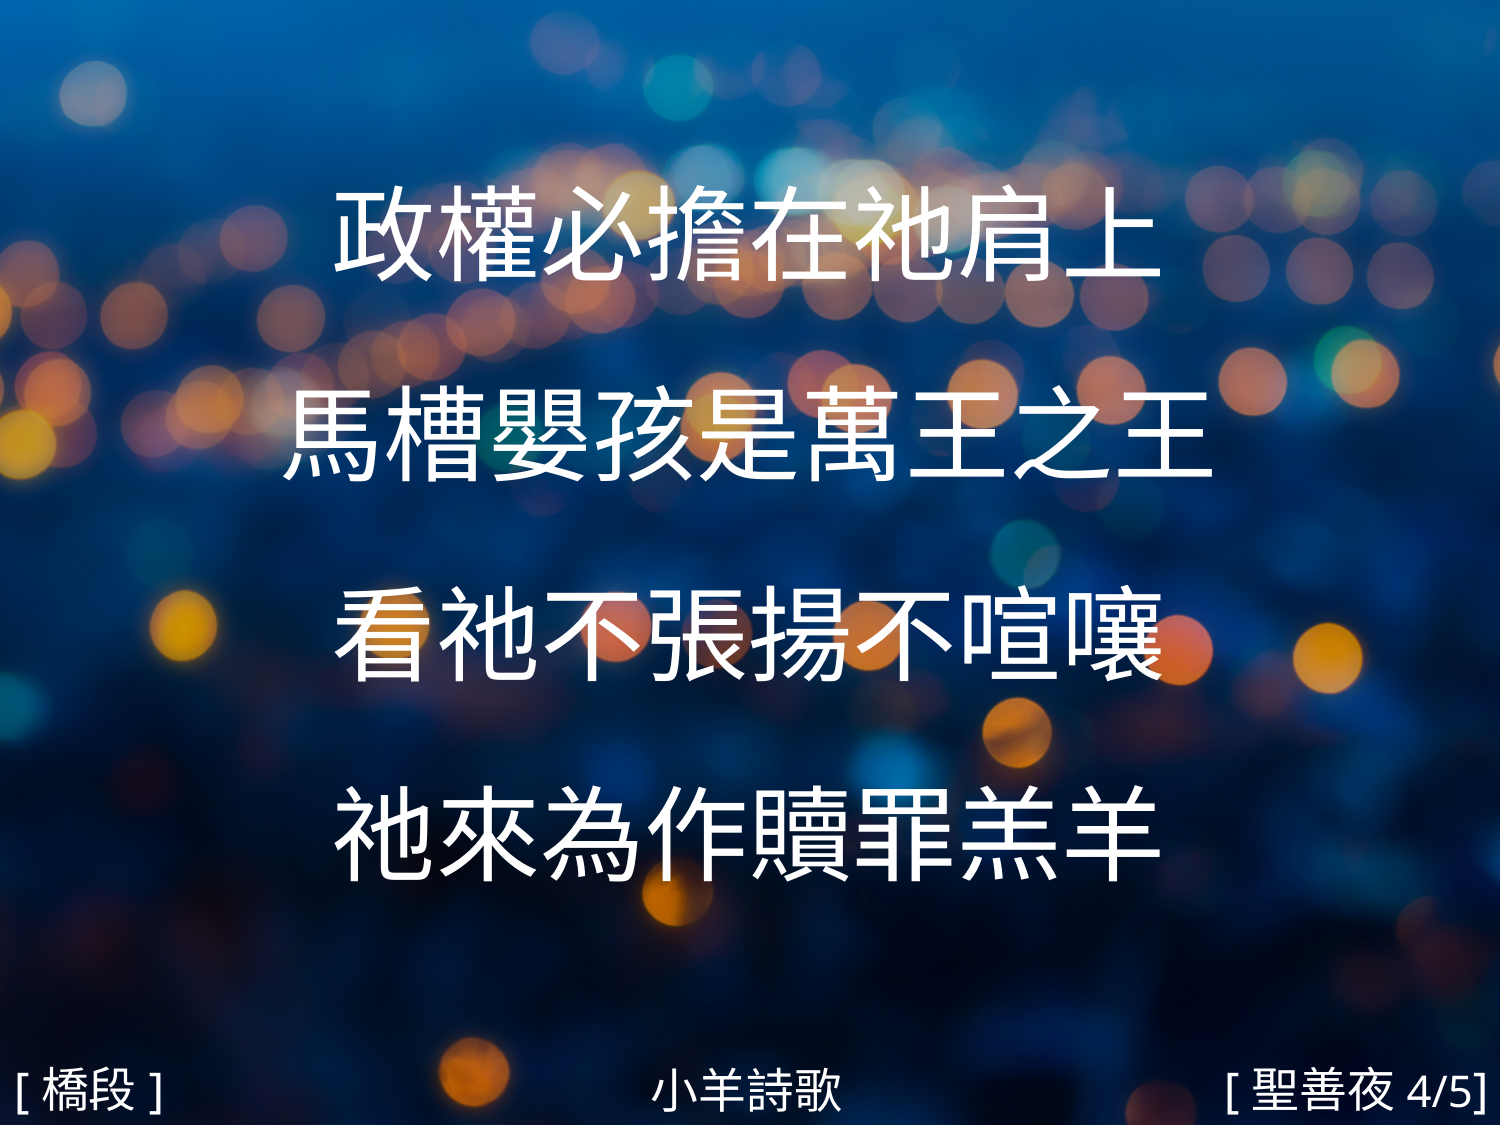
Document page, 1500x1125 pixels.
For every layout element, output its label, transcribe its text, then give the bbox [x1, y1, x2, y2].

text_box [橋段] [0, 1052, 258, 1125]
text_box 政權必擔在祂肩上 馬槽嬰孩是萬王之王 看祂不張揚不喧嚷 祂來為作贖罪羔羊 [0, 162, 1499, 754]
text_box [聖善夜4/5] [933, 1052, 1500, 1125]
picture [0, 0, 1500, 1053]
subtitle 小羊詩歌 [258, 1053, 933, 1125]
